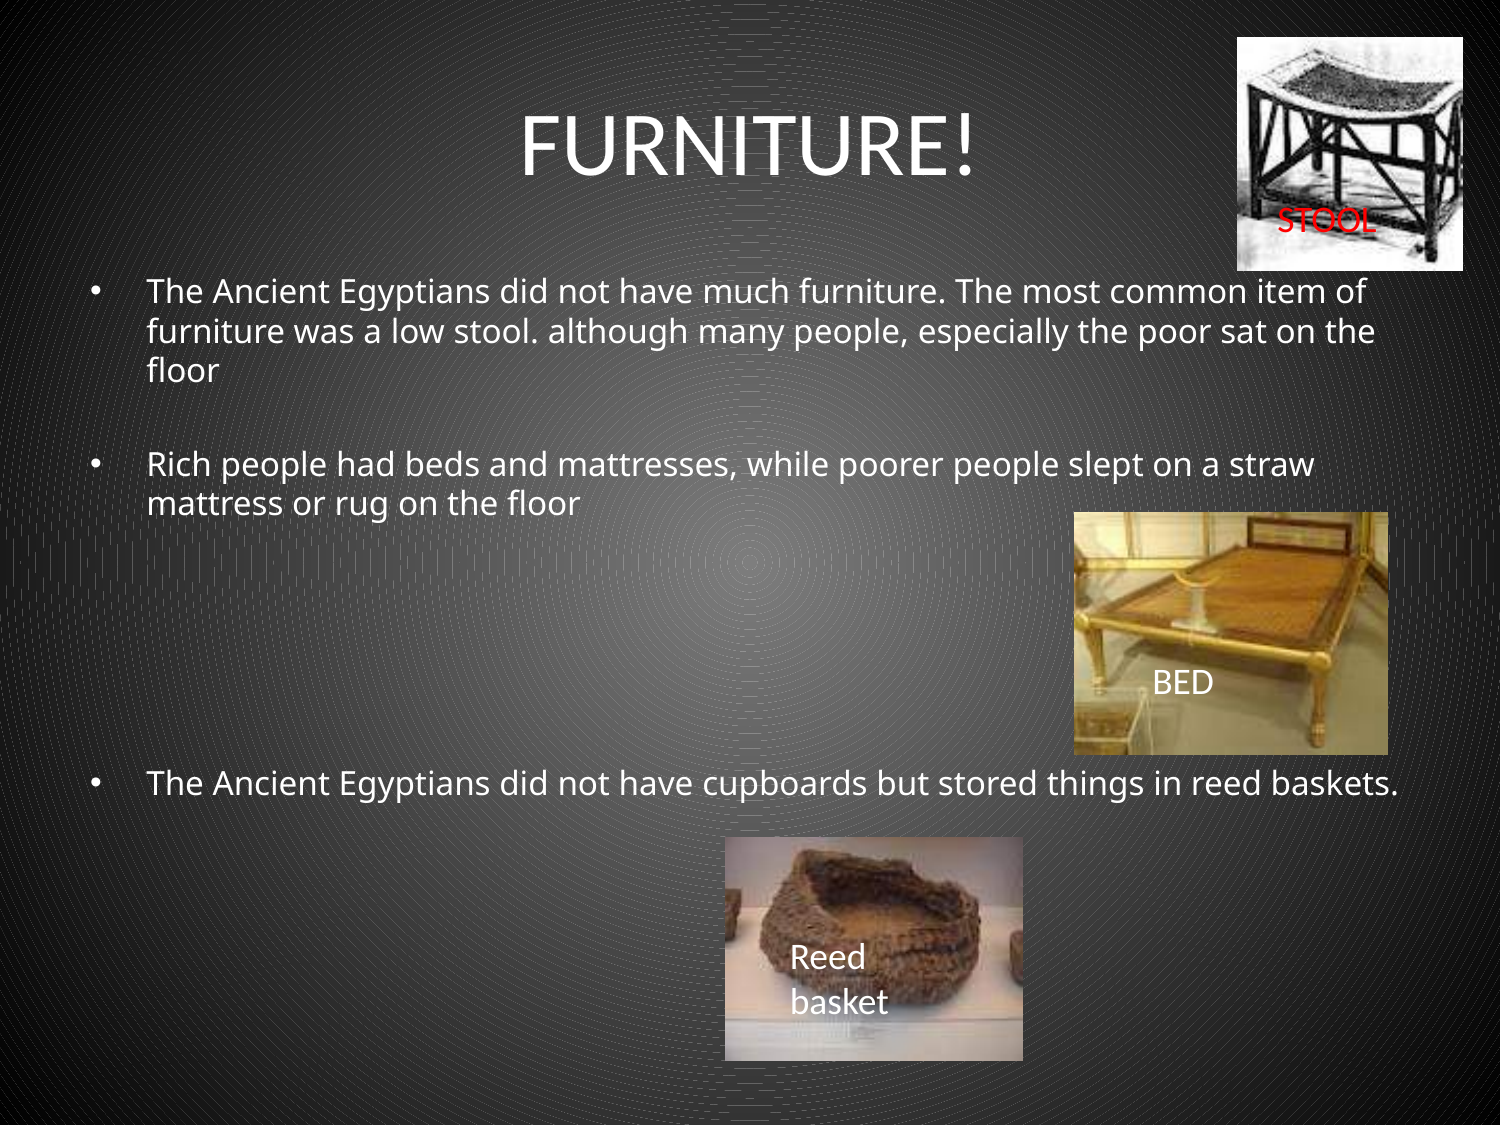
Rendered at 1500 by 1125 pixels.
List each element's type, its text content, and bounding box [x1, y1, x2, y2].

list The Ancient Egyptians did not have much furniture. The most common item of furniture was a low stool. although many people, especially the poor sat on the floor Rich people had beds and mattresses, while poorer people slept on a straw mattress or rug on the floor The Ancient Egyptians did not have cupboards but stored things in reed baskets. [75, 262, 1425, 1005]
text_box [724, 837, 1024, 1061]
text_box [1074, 512, 1388, 755]
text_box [1237, 37, 1463, 272]
title FURNITURE! [75, 45, 1232, 233]
